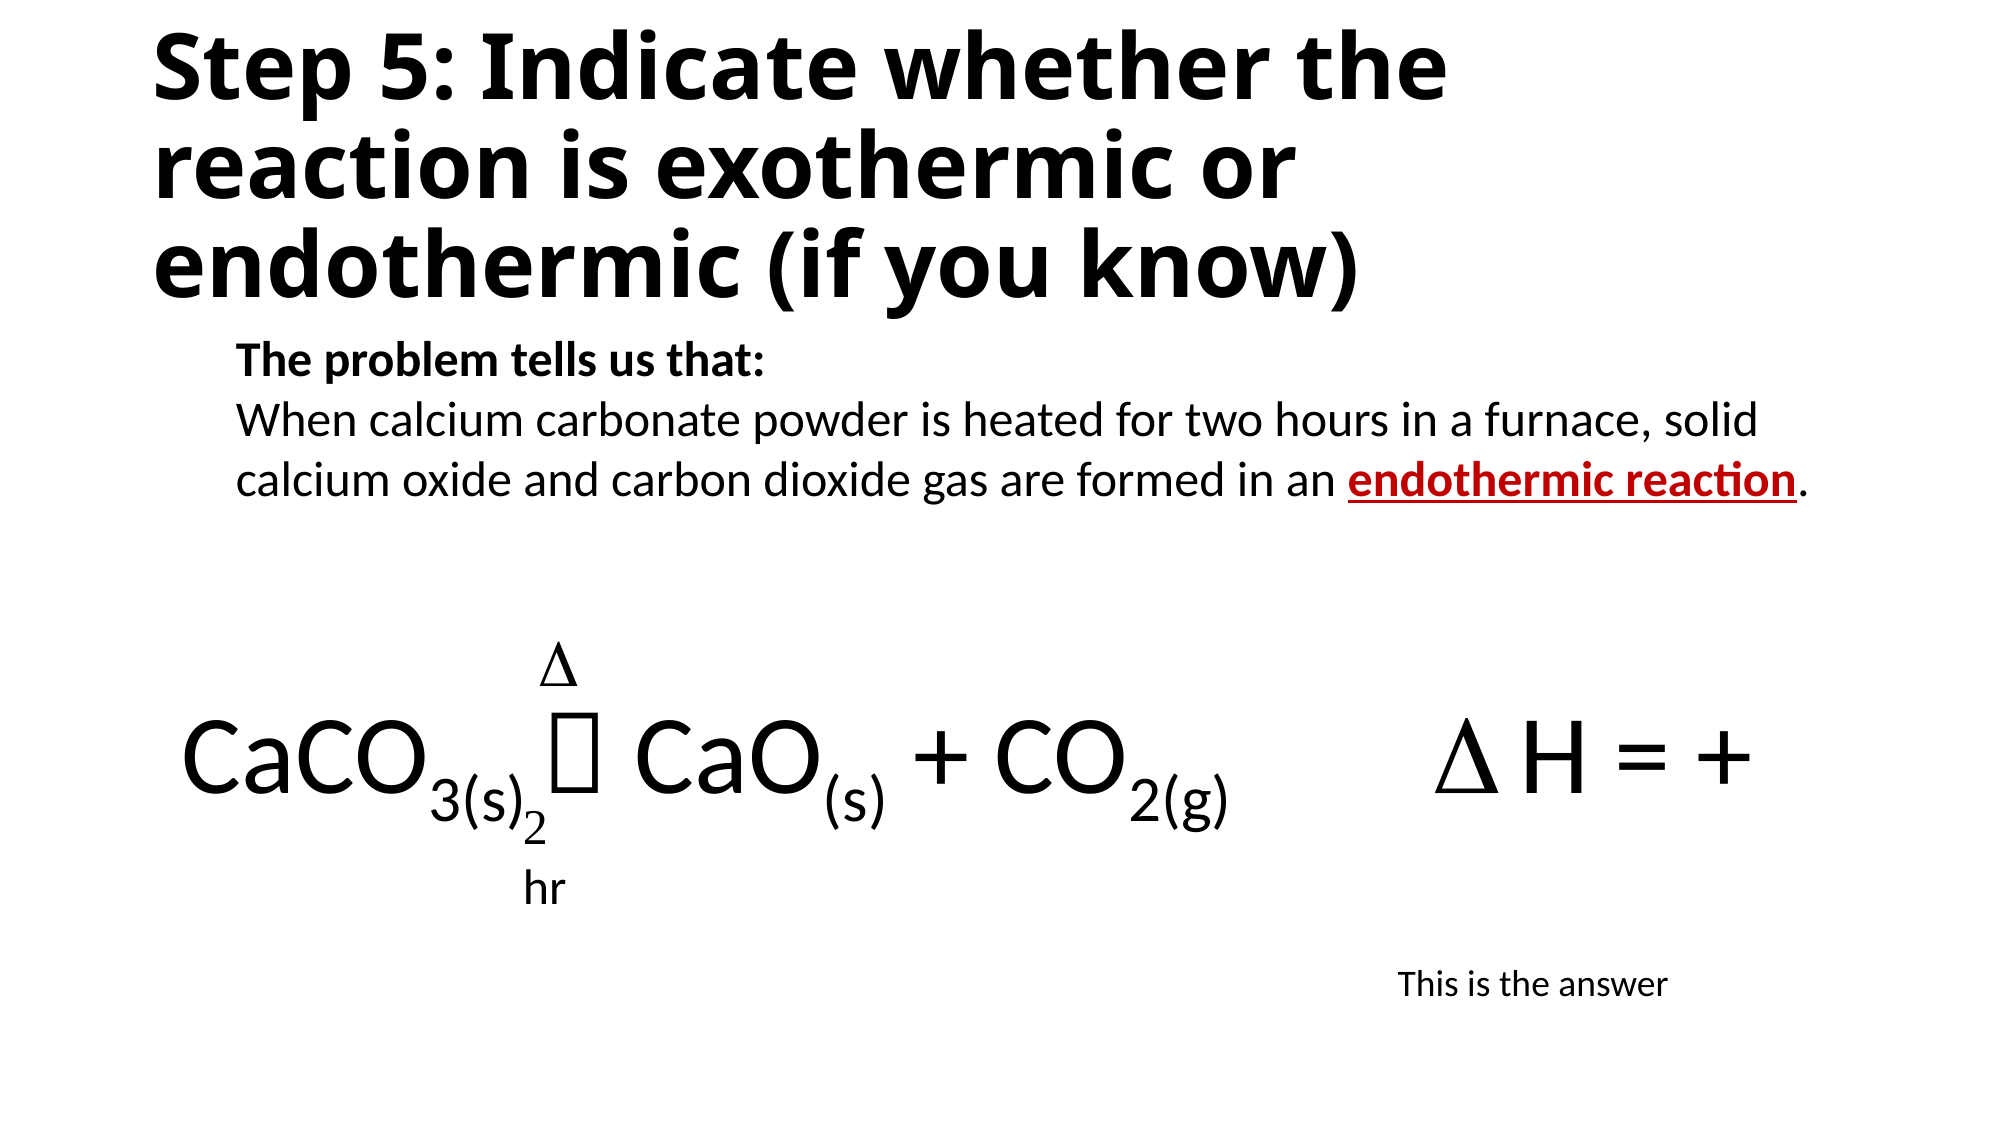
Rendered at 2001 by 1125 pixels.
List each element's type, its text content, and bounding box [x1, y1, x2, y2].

text_box D [523, 612, 642, 707]
text_box This is the answer [1383, 951, 2000, 1012]
text_box 2 hr [508, 786, 627, 922]
text_box H = + [1593, 673, 1803, 823]
text_box CaCO3(s)  CaO(s) + CO2(g) [0, 673, 1505, 842]
text_box D [1417, 673, 1593, 823]
title Step 5: Indicate whether the reaction is exothermic or endothermic (if you know) [137, 59, 1863, 278]
text_box The problem tells us that: When calcium carbonate powder is heated for two hours in a furnace, solid calcium oxide and carbon dioxide gas are formed in an endothermic reaction. [220, 319, 1863, 514]
